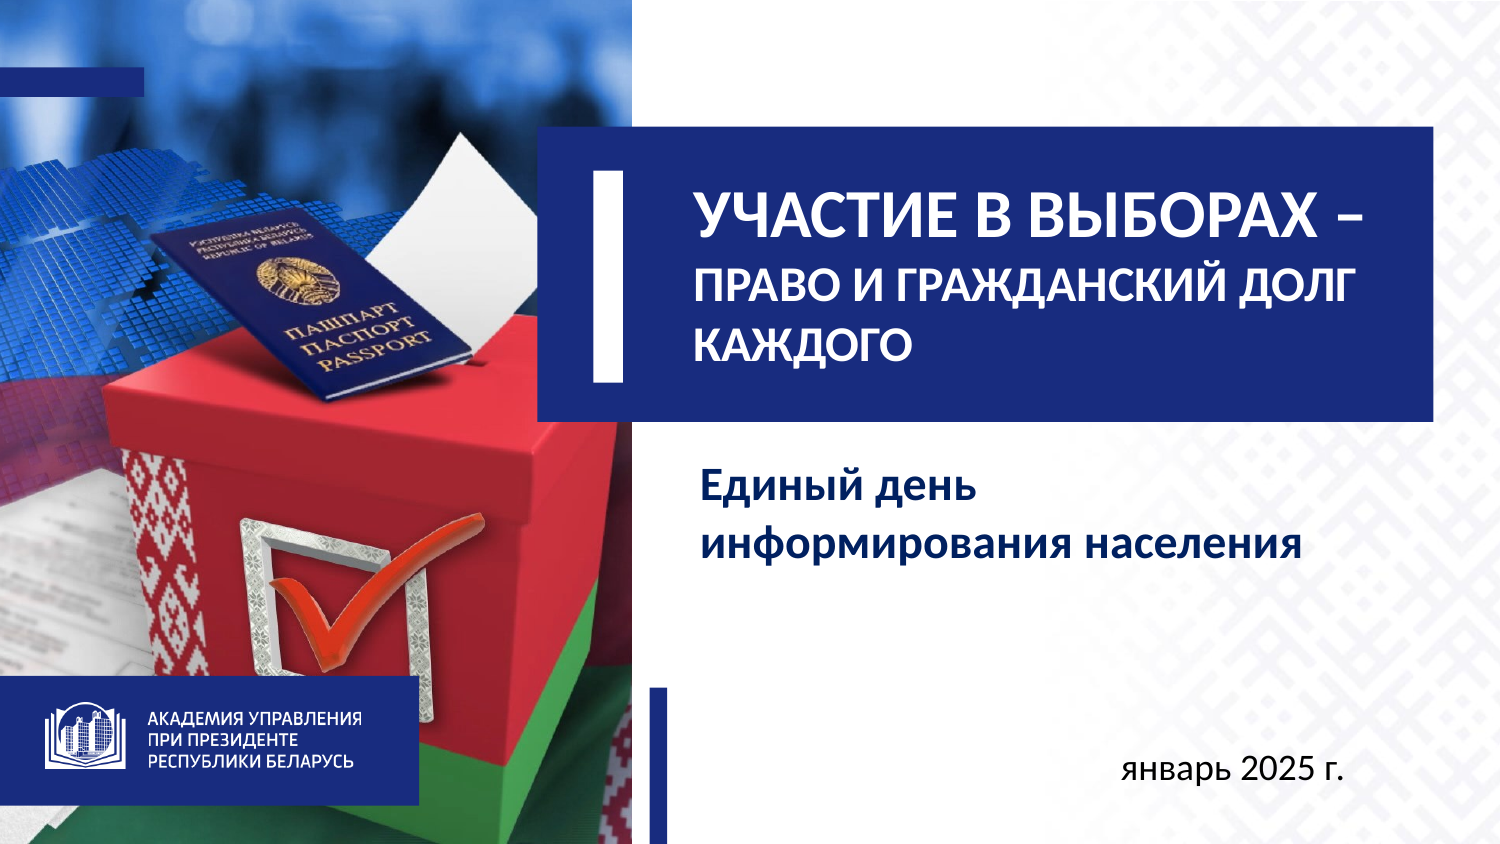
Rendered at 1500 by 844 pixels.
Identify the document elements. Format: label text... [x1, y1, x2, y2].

text_box Единый день информирования населения [685, 445, 884, 633]
picture [0, 0, 633, 844]
text_box УЧАСТИЕ В ВЫБОРАХ – ПРАВО И ГРАЖДАНСКИЙ ДОЛГ КАЖДОГО [679, 161, 884, 379]
picture [889, 0, 1500, 844]
text_box [637, 124, 884, 424]
text_box [647, 686, 669, 844]
